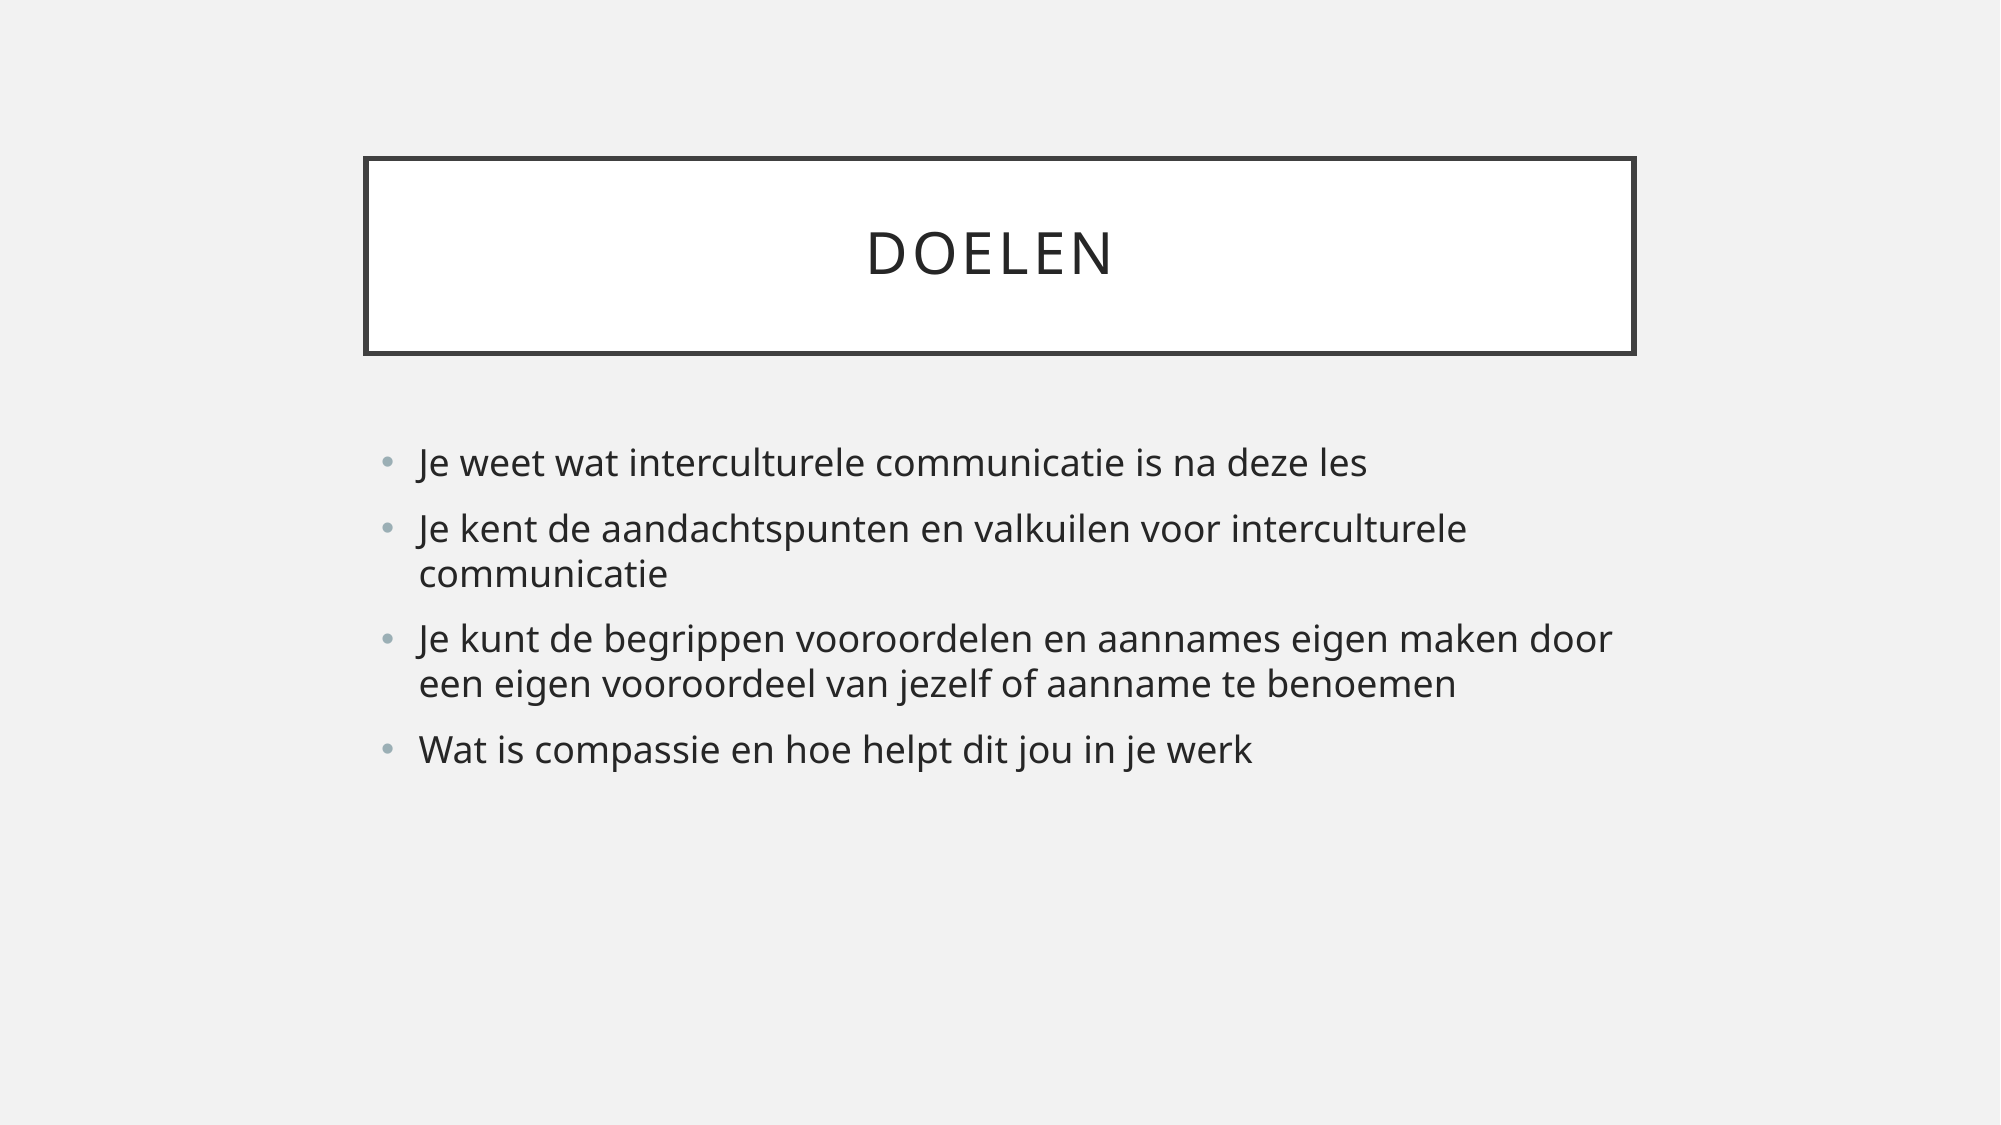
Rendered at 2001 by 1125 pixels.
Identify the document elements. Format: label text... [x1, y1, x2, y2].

list Je weet wat interculturele communicatie is na deze les Je kent de aandachtspunten en valkuilen voor interculturele communicatie Je kunt de begrippen vooroordelen en aannames eigen maken door een eigen vooroordeel van jezelf of aanname te benoemen Wat is compassie en hoe helpt dit jou in je werk [366, 431, 1634, 941]
title Doelen [363, 156, 1637, 356]
